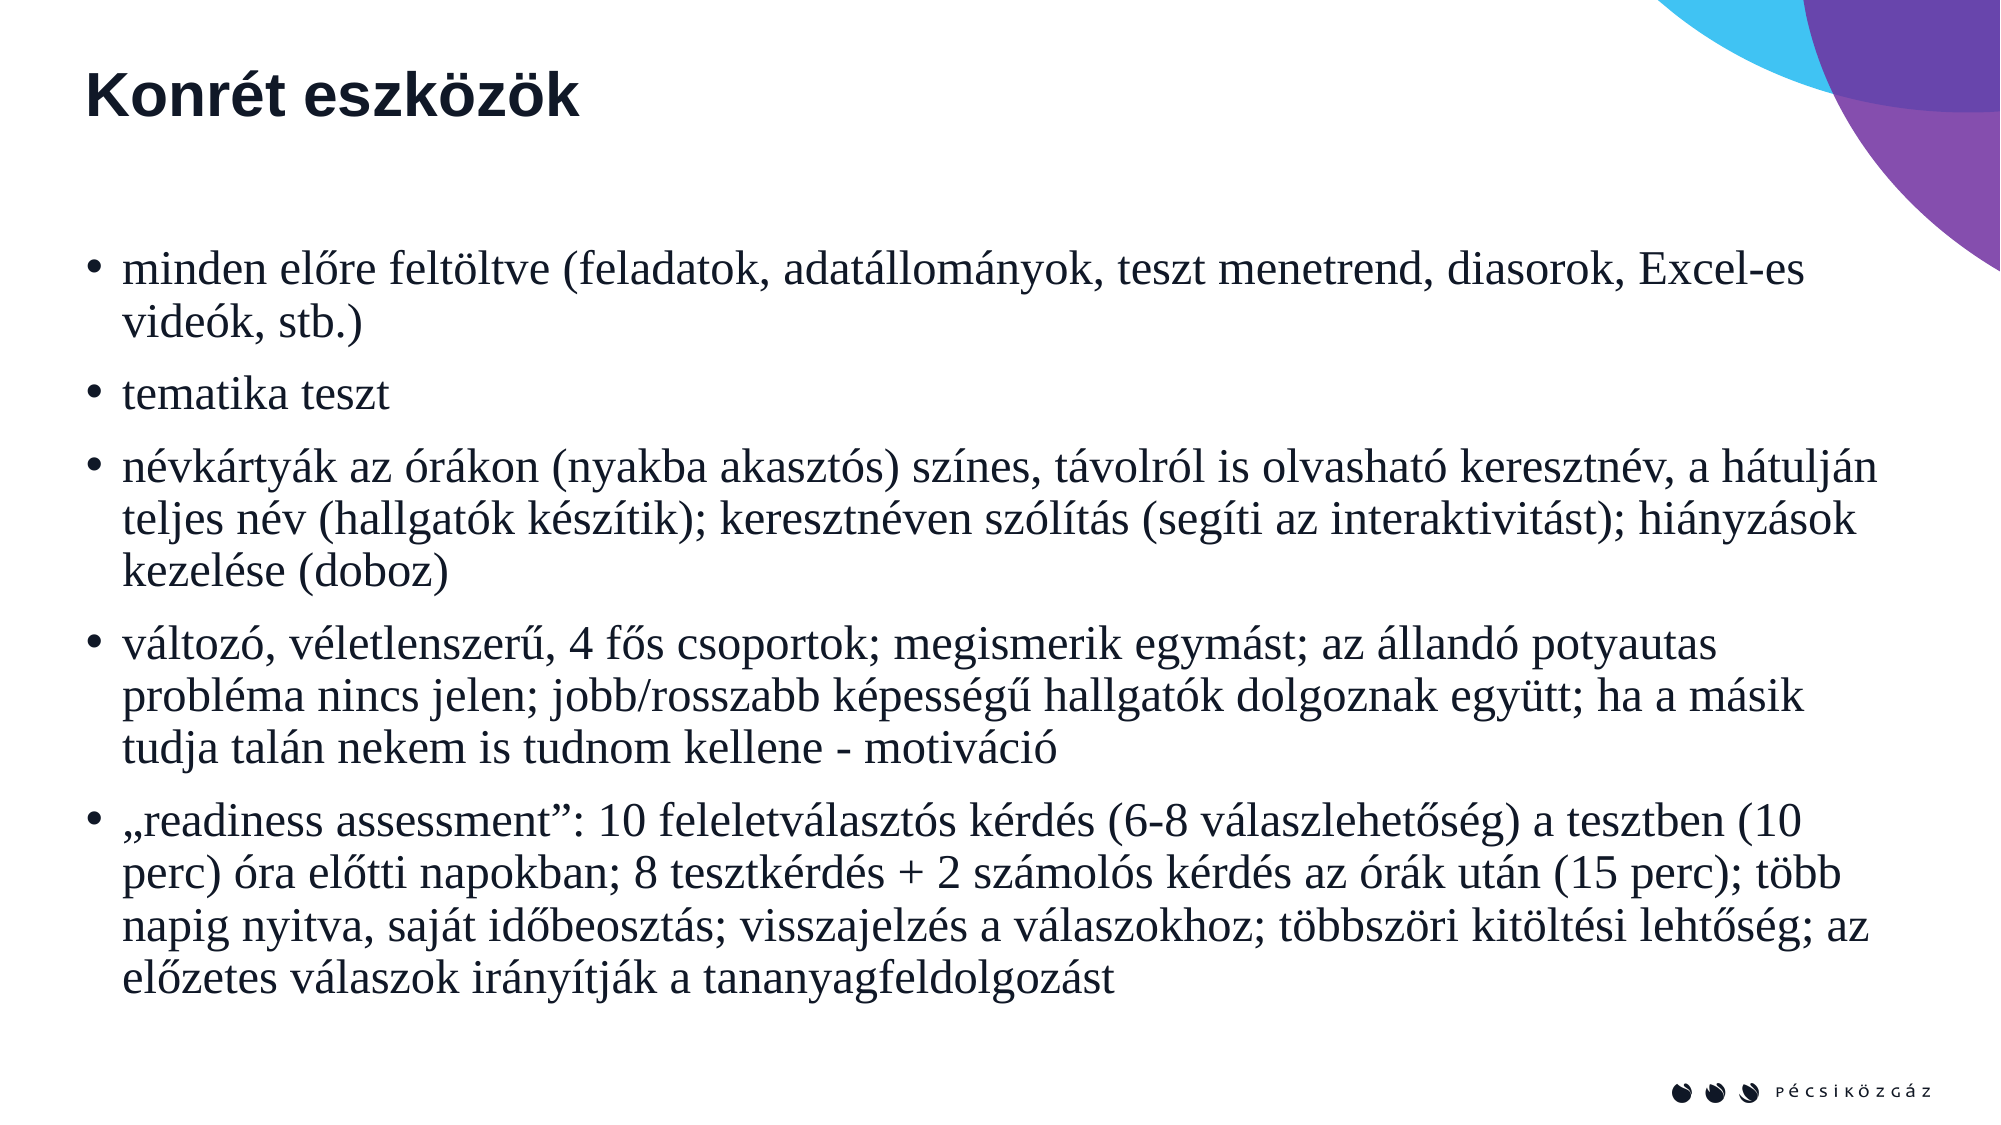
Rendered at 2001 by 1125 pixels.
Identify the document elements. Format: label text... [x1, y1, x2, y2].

picture [1672, 1083, 1930, 1103]
list minden előre feltöltve (feladatok, adatállományok, teszt menetrend, diasorok, Excel-es videók, stb.) tematika teszt névkártyák az órákon (nyakba akasztós) színes, távolról is olvasható keresztnév, a hátulján teljes név (hallgatók készítik); keresztnéven szólítás (segíti az interaktivitást); hiányzások kezelése (doboz) változó, véletlenszerű, 4 fős csoportok; megismerik egymást; az állandó potyautas probléma nincs jelen; jobb/rosszabb képességű hallgatók dolgoznak együtt; ha a másik tudja talán nekem is tudnom kellene - motiváció „readiness assessment”: 10 feleletválasztós kérdés (6-8 válaszlehetőség) a tesztben (10 perc) óra előtti napokban; 8 tesztkérdés + 2 számolós kérdés az órák után (15 perc); több napig nyitva, saját időbeosztás; visszajelzés a válaszokhoz; többszöri kitöltési lehtőség; az előzetes válaszok irányítják a tananyagfeldolgozást [70, 235, 1930, 1014]
title Konrét eszközök [70, 54, 1863, 138]
